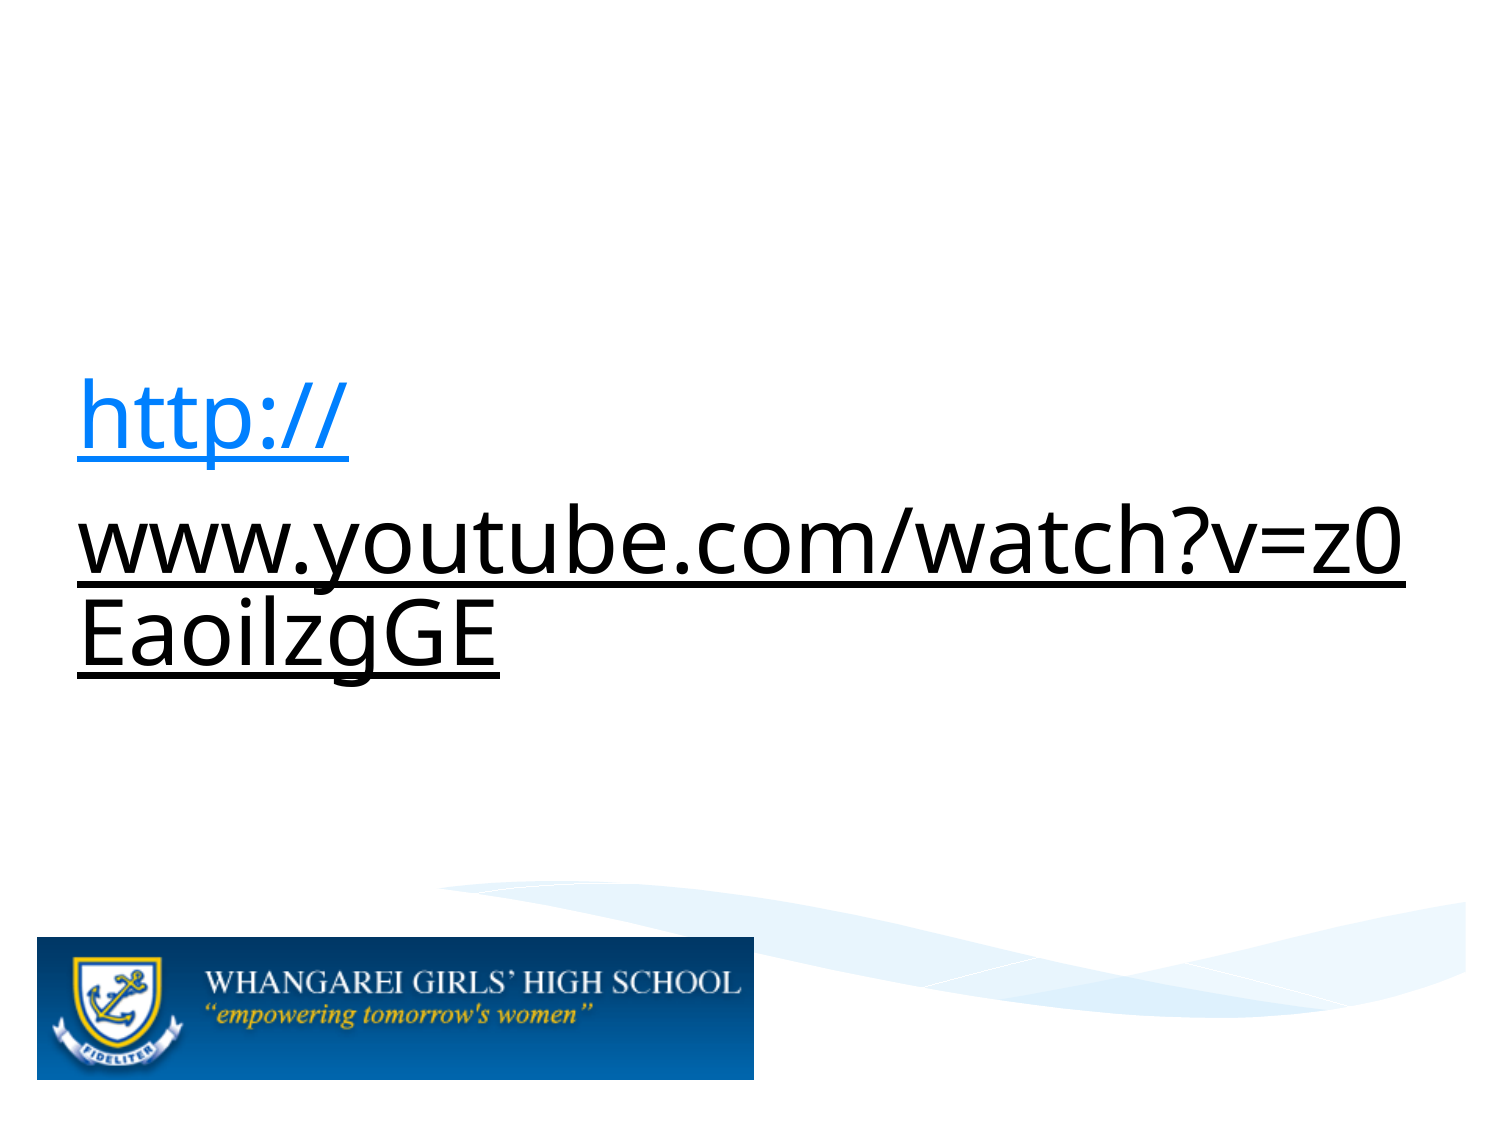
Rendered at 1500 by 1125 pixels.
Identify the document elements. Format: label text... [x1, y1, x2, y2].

text_box http://www.youtube.com/watch?v=z0EaoilzgGE [62, 349, 1425, 725]
picture [37, 937, 754, 1080]
